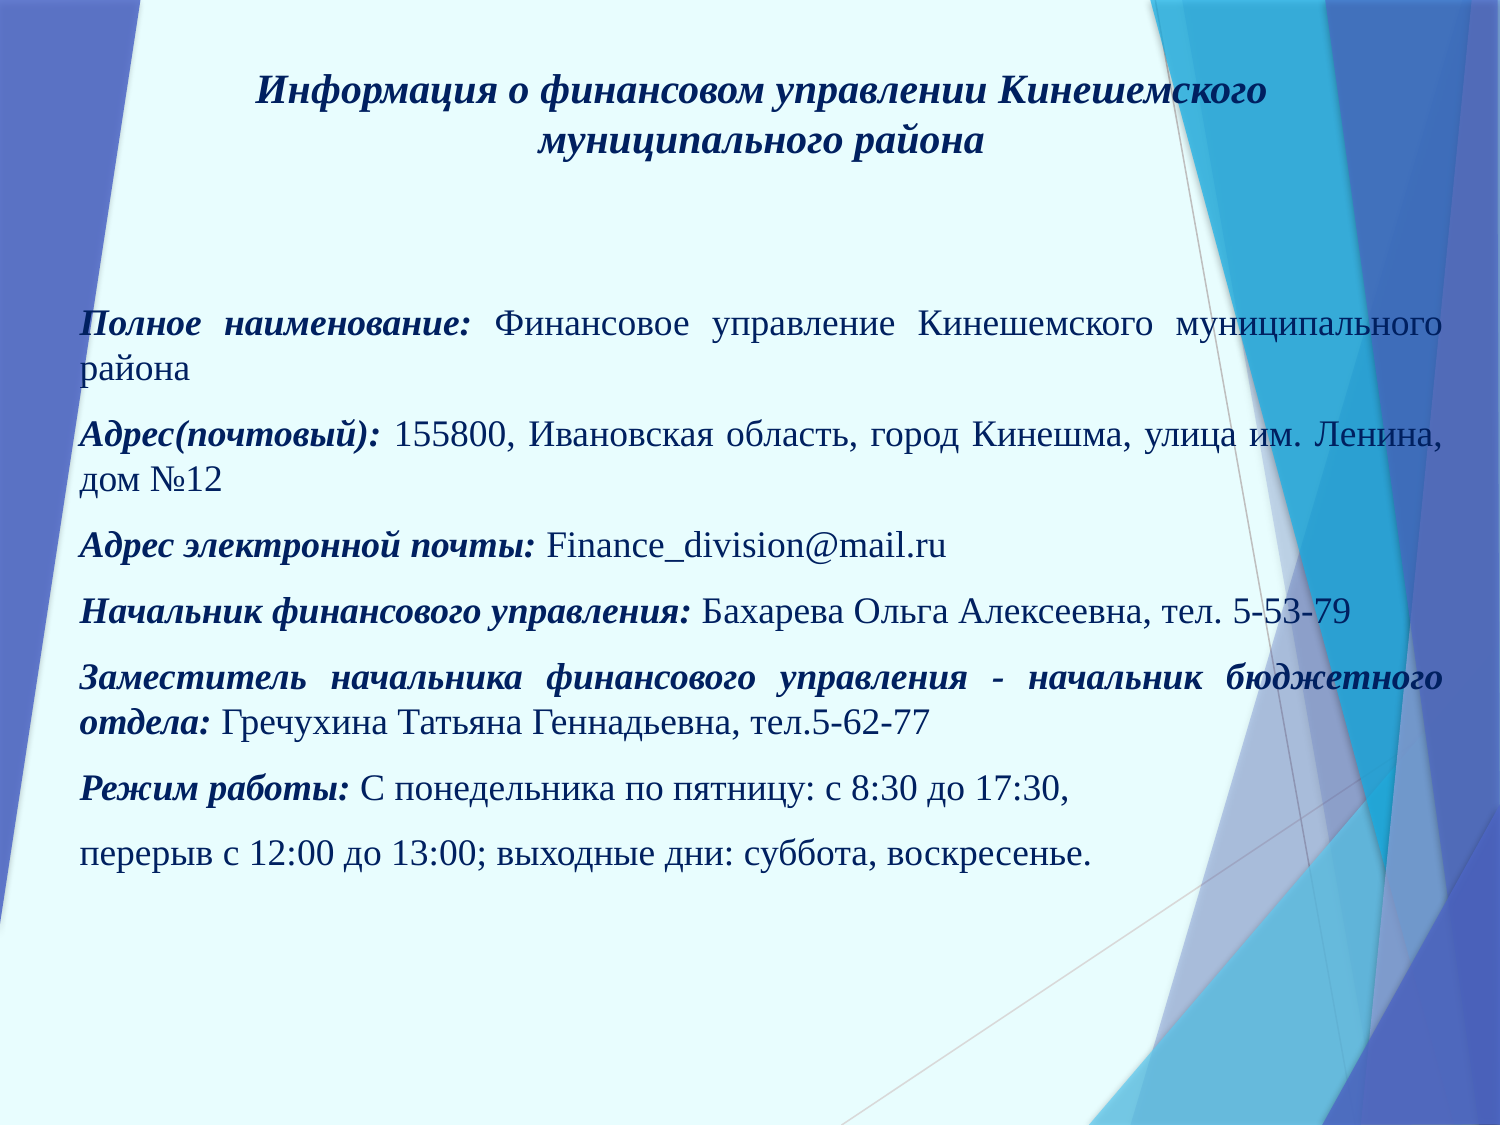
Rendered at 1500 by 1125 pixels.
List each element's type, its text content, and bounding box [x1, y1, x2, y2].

subtitle Полное наименование: Финансовое управление Кинешемского муниципального района Адрес(почтовый): 155800, Ивановская область, город Кинешма, улица им. Ленина, дом №12 Адрес электронной почты: Finance_division@mail.ru Начальник финансового управления: Бахарева Ольга Алексеевна, тел. 5-53-79 Заместитель начальника финансового управления - начальник бюджетного отдела: Гречухина Татьяна Геннадьевна, тел.5-62-77 Режим работы: C понедельника по пятницу: с 8:30 до 17:30, перерыв с 12:00 до 13:00; выходные дни: суббота, воскресенье. [64, 290, 1460, 1024]
text_box Информация о финансовом управлении Кинешемского муниципального района [88, 54, 1436, 170]
